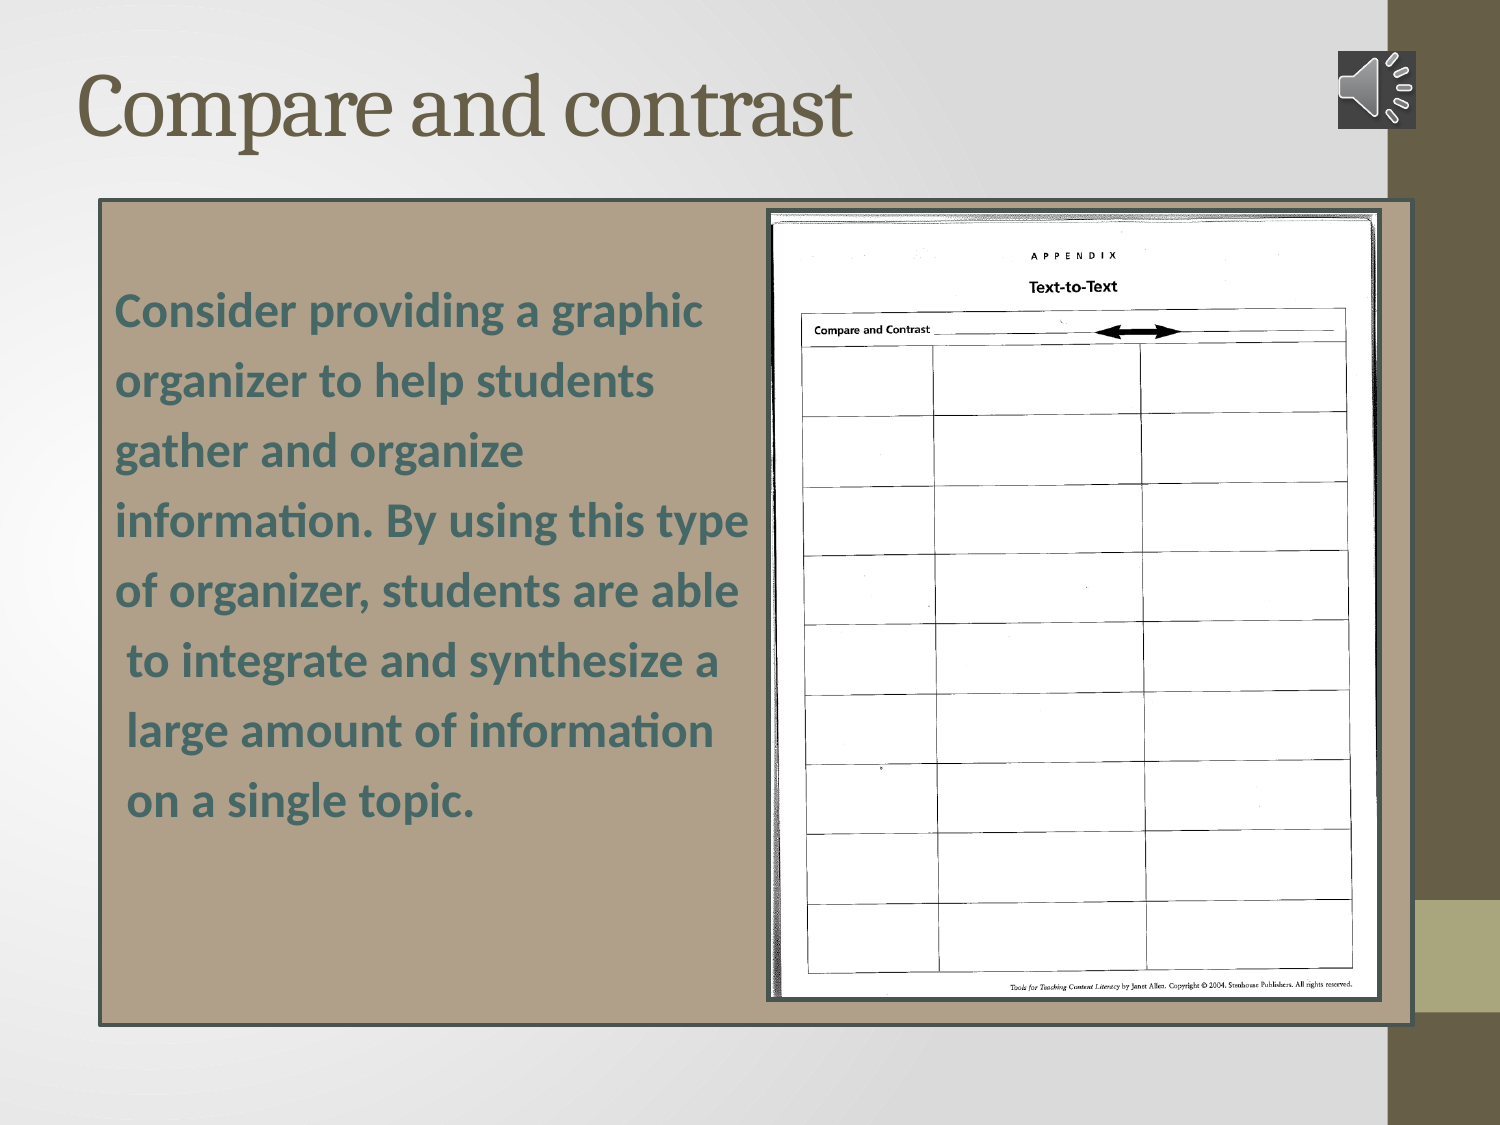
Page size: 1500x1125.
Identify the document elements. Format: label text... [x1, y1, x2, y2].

title Compare and contrast [62, 37, 1475, 163]
list Consider providing a graphic organizer to help students gather and organize information. By using this type of organizer, students are able to integrate and synthesize a large amount of information on a single topic. [99, 200, 1413, 1025]
picture [1336, 49, 1418, 131]
picture [770, 211, 1378, 998]
